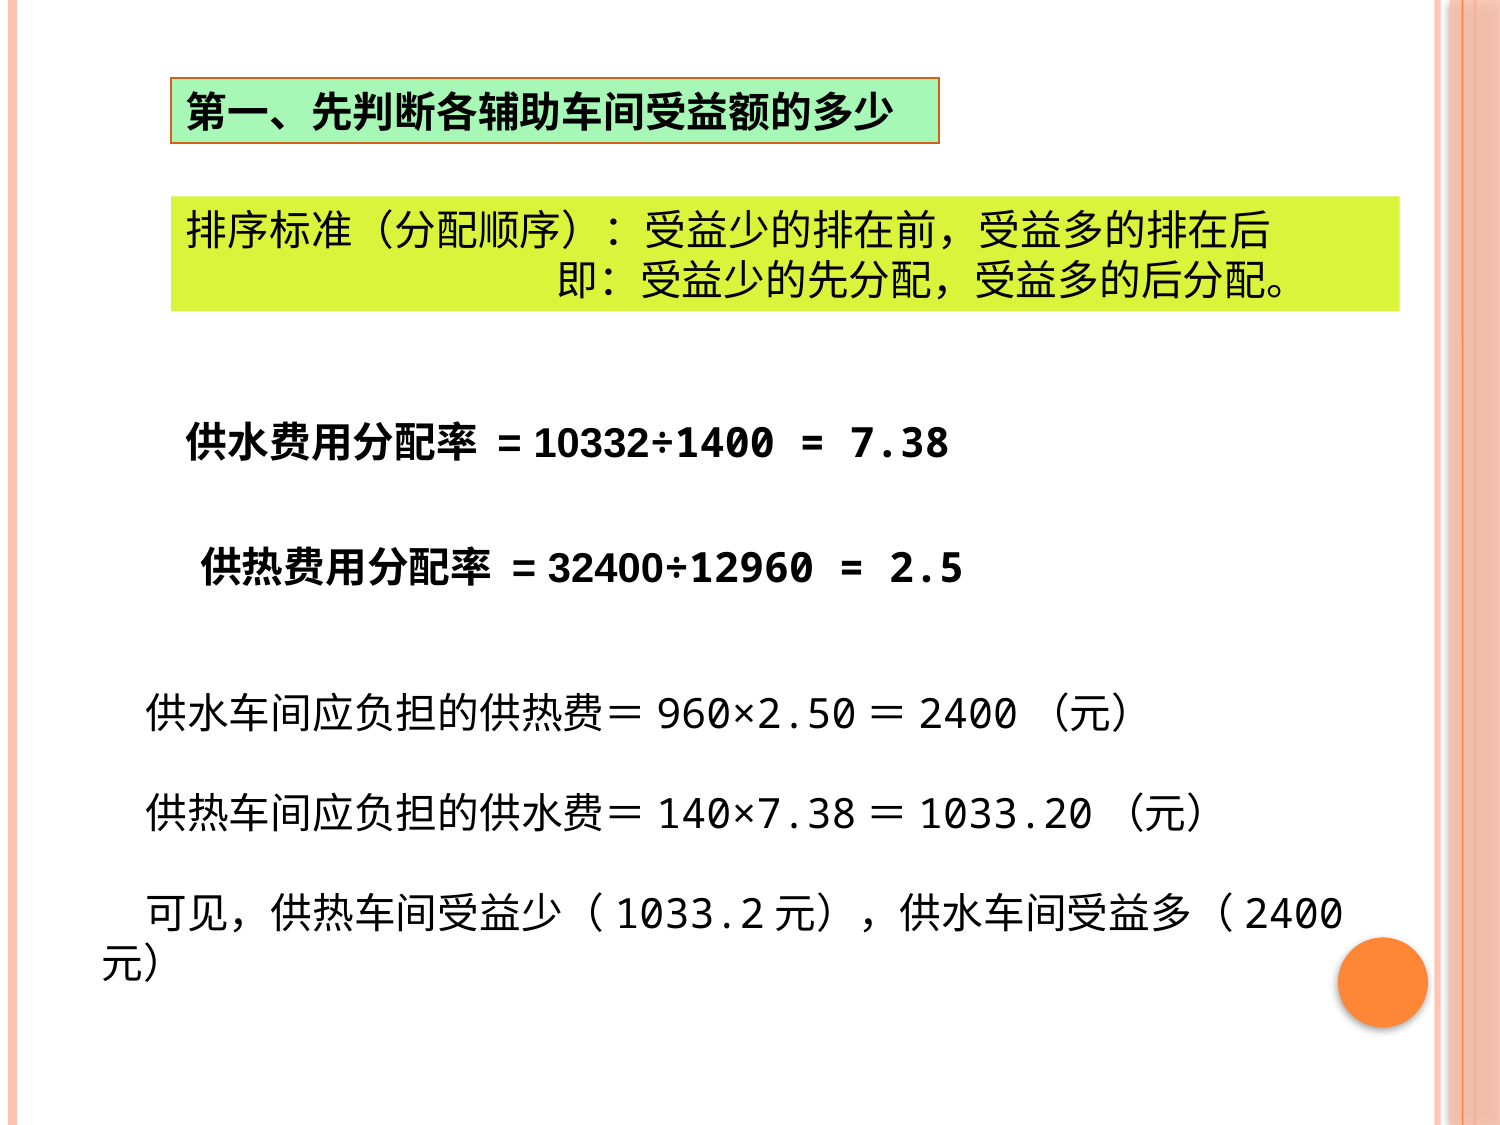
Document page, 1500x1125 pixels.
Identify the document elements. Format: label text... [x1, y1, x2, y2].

text_box 排序标准（分配顺序）：受益少的排在前，受益多的排在后 即：受益少的先分配，受益多的后分配。 [171, 196, 1400, 312]
text_box 供水车间应负担的供热费＝960×2.50＝2400（元） 供热车间应负担的供水费＝140×7.38＝1033.20（元） 可见，供热车间受益少（1033.2元），供水车间受益多（2400元） [86, 704, 1409, 1070]
text_box 供热费用分配率 = 32400÷12960 = 2.5 [185, 533, 1001, 598]
text_box 供水费用分配率 = 10332÷1400 = 7.38 [171, 408, 987, 474]
text_box 第一、先判断各辅助车间受益额的多少 [171, 78, 939, 143]
